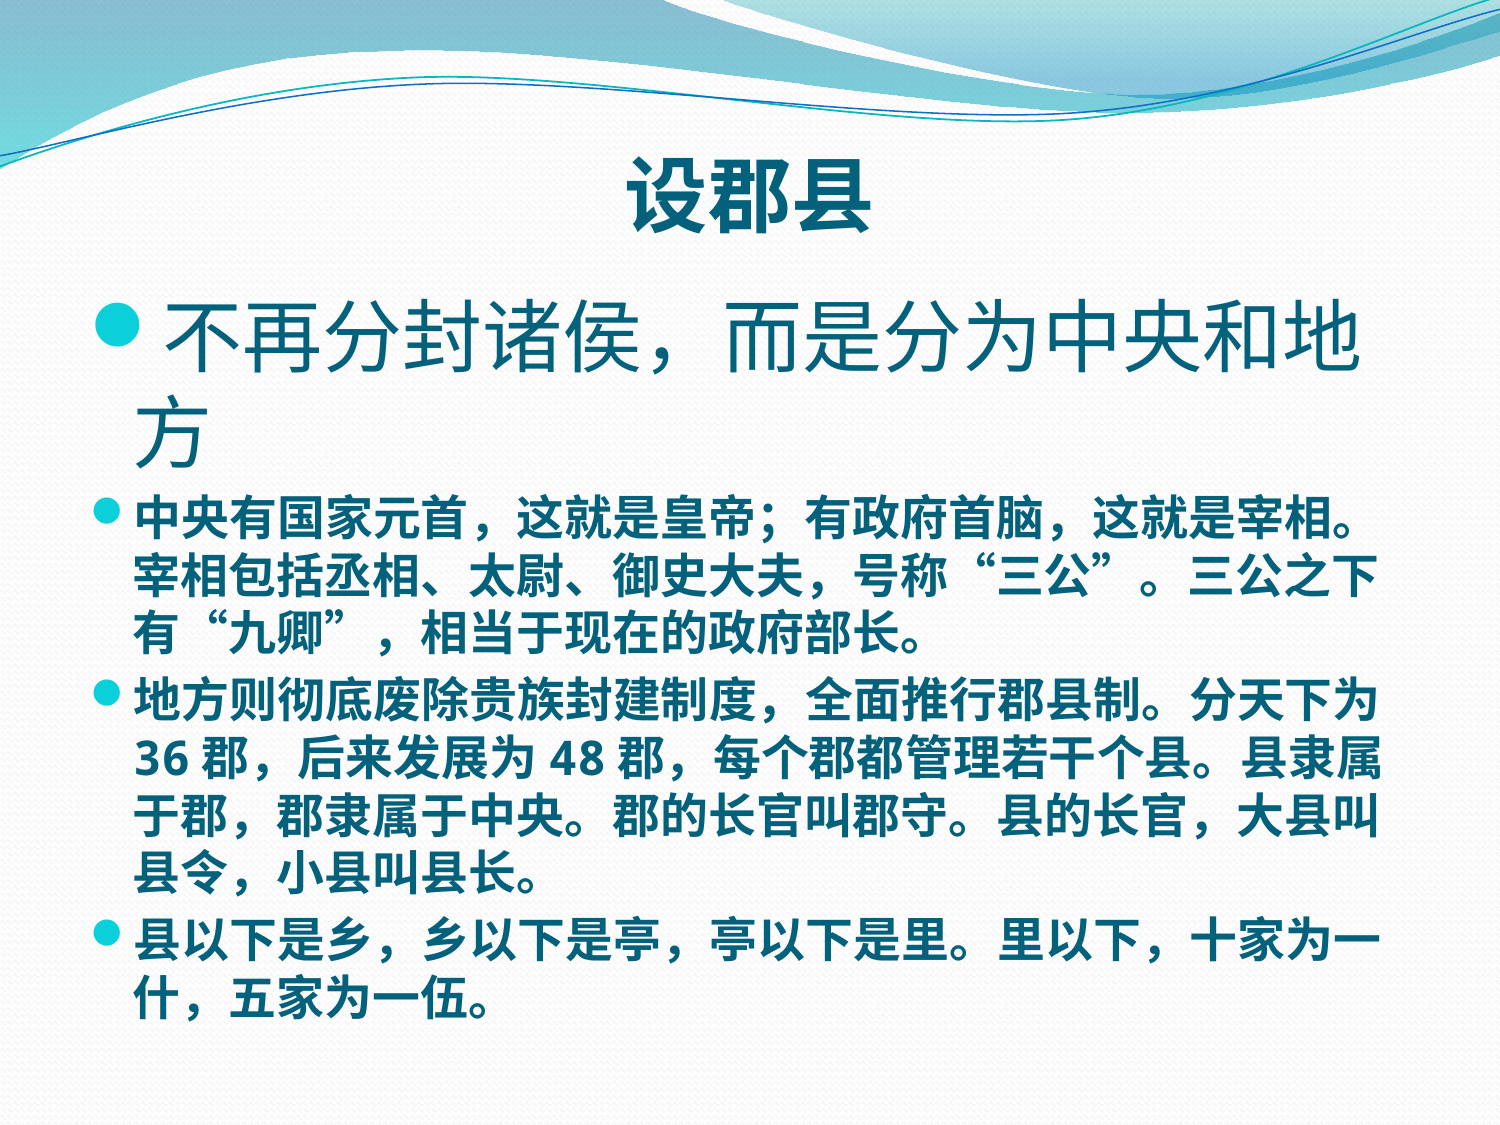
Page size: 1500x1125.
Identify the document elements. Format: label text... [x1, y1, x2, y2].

title 设郡县 [75, 115, 1425, 244]
list 不再分封诸侯，而是分为中央和地方 中央有国家元首，这就是皇帝；有政府首脑，这就是宰相。宰相包括丞相、太尉、御史大夫，号称“三公”。三公之下有“九卿”，相当于现在的政府部长。 地方则彻底废除贵族封建制度，全面推行郡县制。分天下为36郡，后来发展为48郡，每个郡都管理若干个县。县隶属于郡，郡隶属于中央。郡的长官叫郡守。县的长官，大县叫县令，小县叫县长。 县以下是乡，乡以下是亭，亭以下是里。里以下，十家为一什，五家为一伍。 [75, 278, 1425, 1038]
